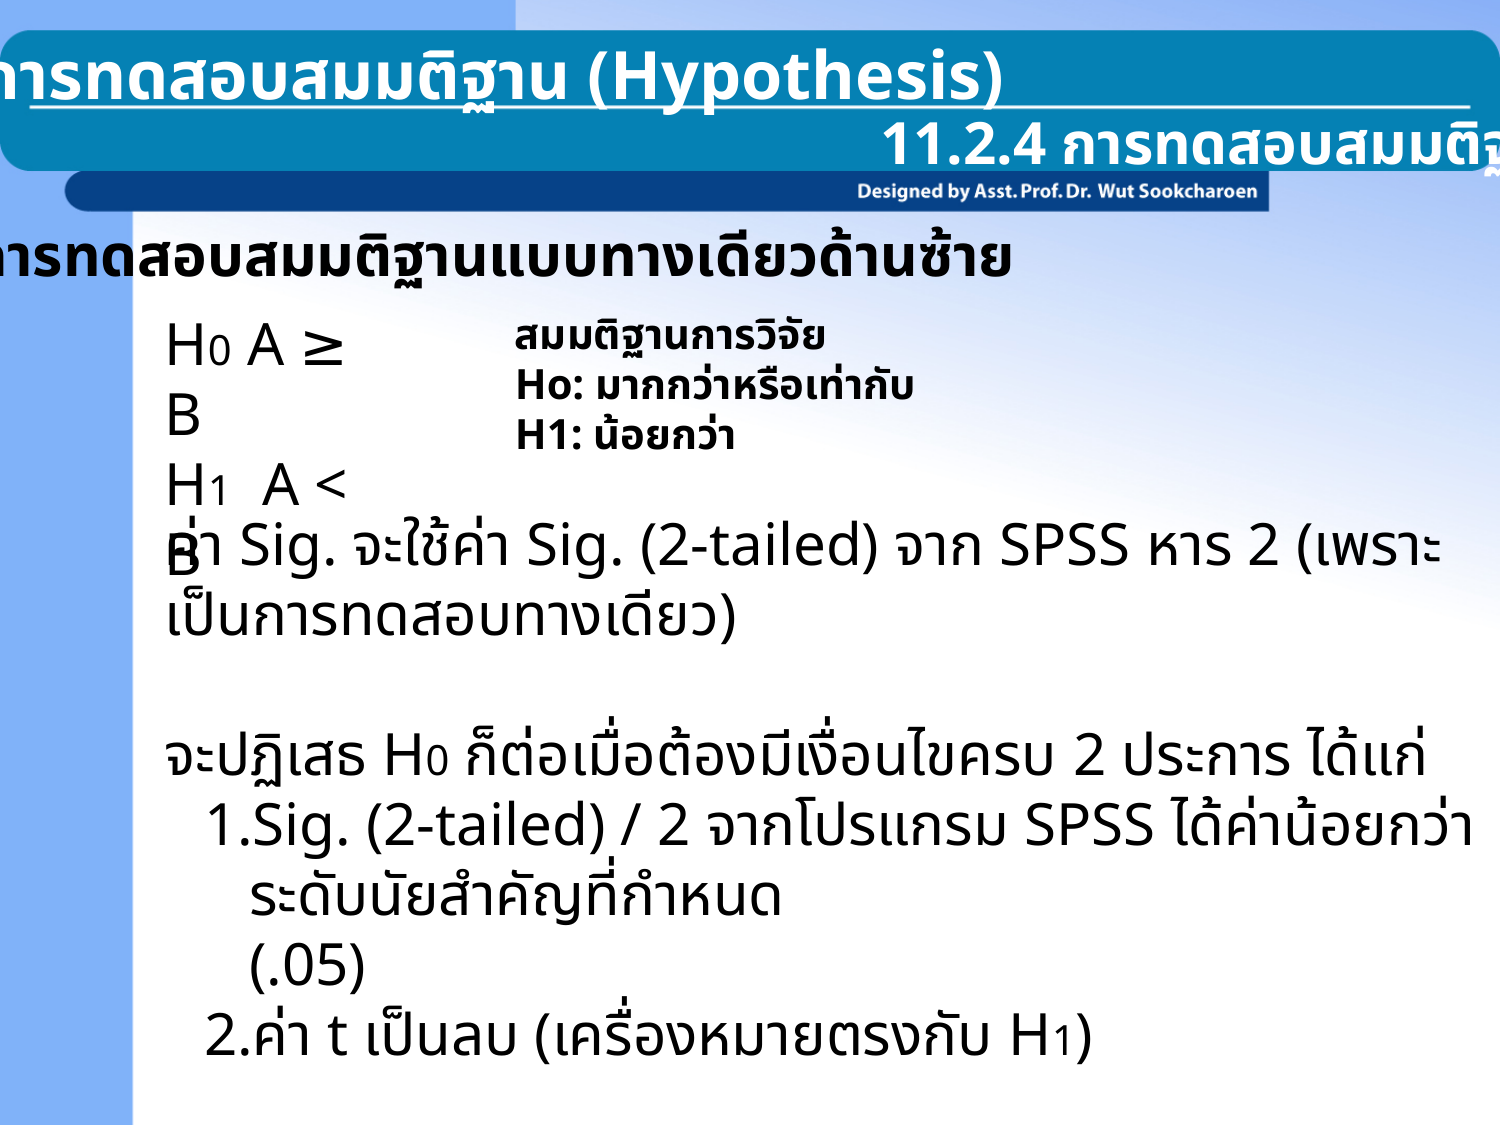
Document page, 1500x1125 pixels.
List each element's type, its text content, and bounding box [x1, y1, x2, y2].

text_box ค่า Sig. จะใช้ค่า Sig. (2-tailed) จาก SPSS หาร 2 (เพราะเป็นการทดสอบทางเดียว) จะปฏิเสธ H0 ก็ต่อเมื่อต้องมีเงื่อนไขครบ 2 ประการ ได้แก่ Sig. (2-tailed) / 2 จากโปรแกรม SPSS ได้ค่าน้อยกว่าระดับนัยสำคัญที่กำหนด (.05) ค่า t เป็นลบ (เครื่องหมายตรงกับ H1) [149, 499, 1500, 1075]
text_box 11.2 การทดสอบสมมติฐาน (Hypothesis) [0, 25, 1020, 121]
picture [0, 149, 1500, 1125]
text_box สมมติฐานการวิจัย Ho: มากกว่าหรือเท่ากับ H1: น้อยกว่า [499, 299, 1413, 465]
text_box 11.2.4 การทดสอบสมมติฐาน [865, 98, 1500, 184]
text_box การทดสอบสมมติฐานแบบทางเดียวด้านซ้าย [0, 210, 1030, 296]
picture [0, 0, 1500, 53]
text_box H0 A ≥ B H1 A < B [150, 299, 400, 499]
